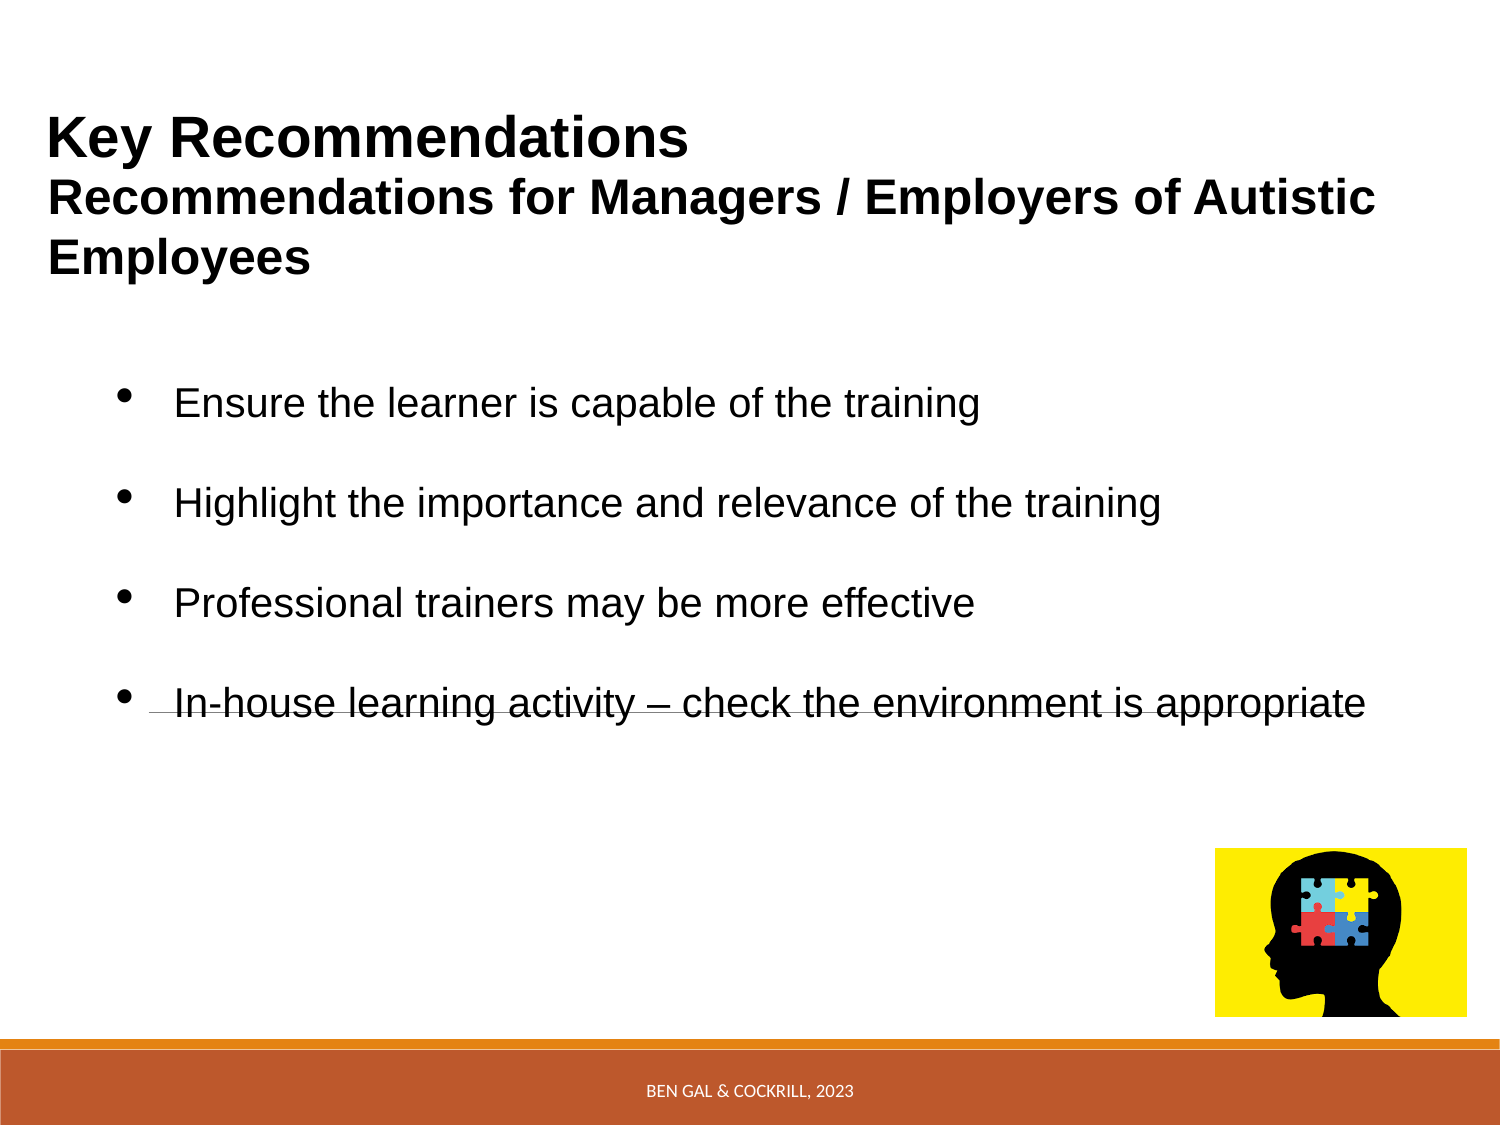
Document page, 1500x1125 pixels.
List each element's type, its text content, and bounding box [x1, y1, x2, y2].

text_box Recommendations for Managers / Employers of Autistic Employees [32, 157, 1469, 292]
text_box Ensure the learner is capable of the training Highlight the importance and relevance of the training Professional trainers may be more effective In-house learning activity – check the environment is appropriate [102, 318, 1469, 734]
picture [1214, 848, 1468, 1017]
footer Ben Gal & Cockrill, 2023 [453, 1059, 1047, 1120]
text_box Key Recommendations [31, 21, 1467, 177]
